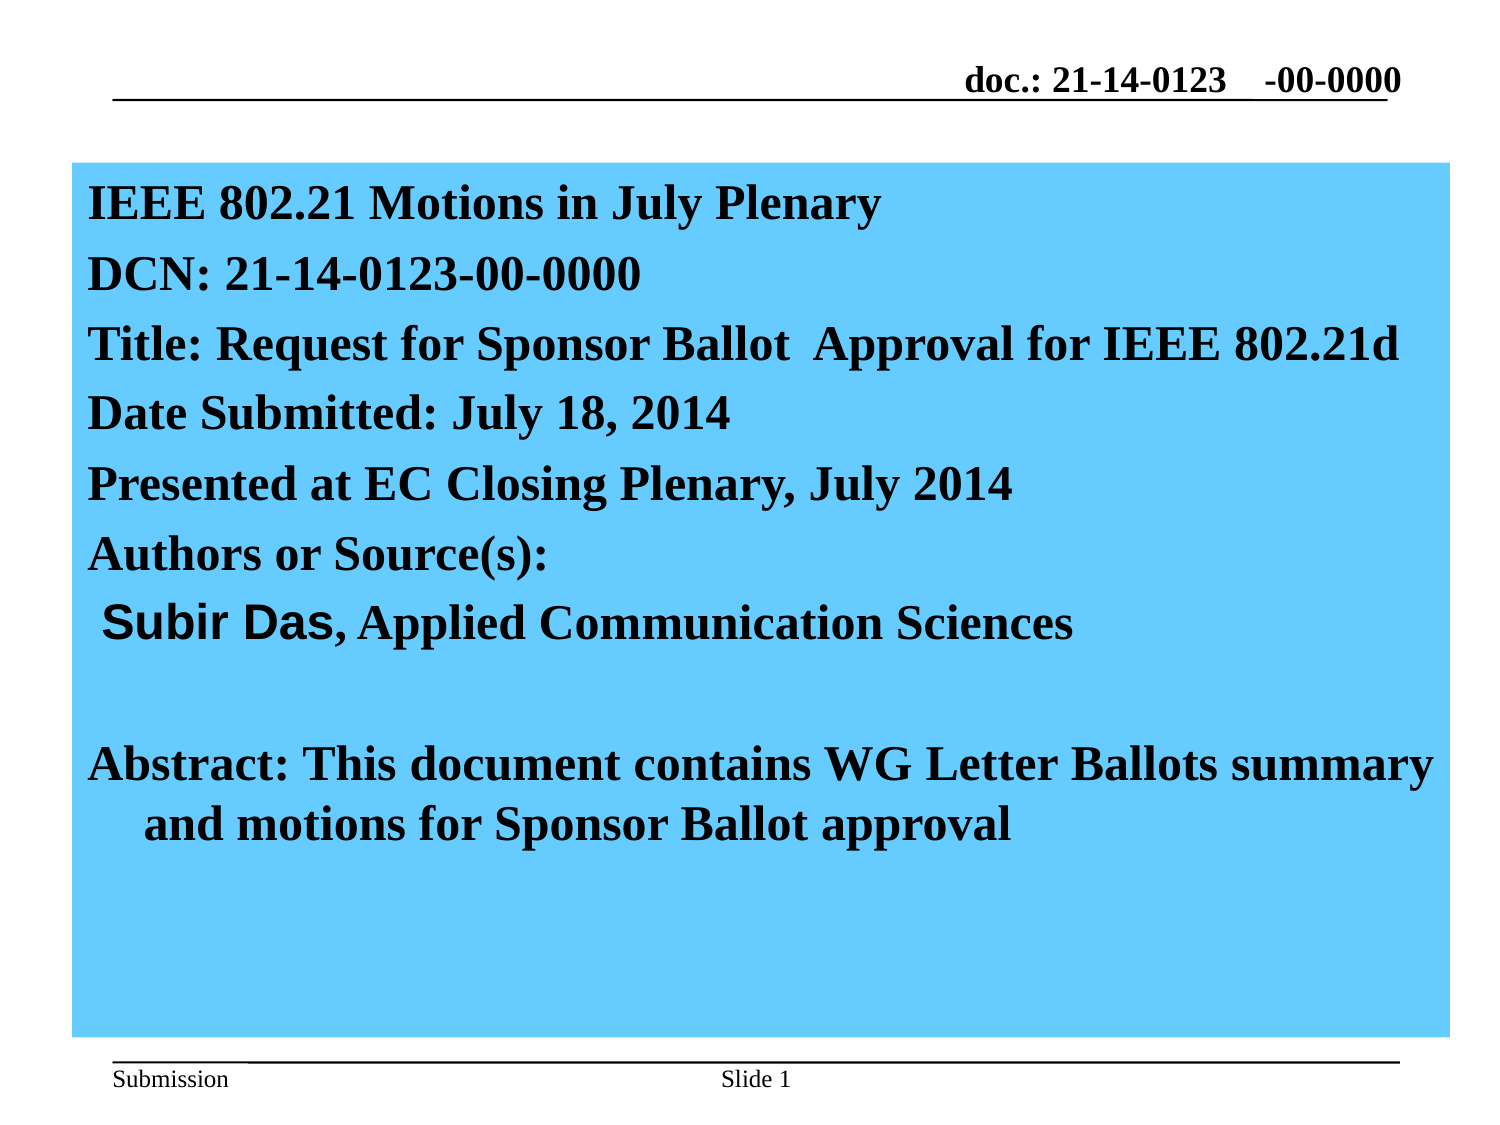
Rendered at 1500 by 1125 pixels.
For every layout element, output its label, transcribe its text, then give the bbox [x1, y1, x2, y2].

list IEEE 802.21 Motions in July Plenary DCN: 21-14-0123-00-0000 Title: Request for Sponsor Ballot Approval for IEEE 802.21d Date Submitted: July 18, 2014 Presented at EC Closing Plenary, July 2014 Authors or Source(s): Subir Das, Applied Communication Sciences Abstract: This document contains WG Letter Ballots summary and motions for Sponsor Ballot approval [71, 162, 1451, 1038]
slide_number 1 [712, 1061, 800, 1093]
